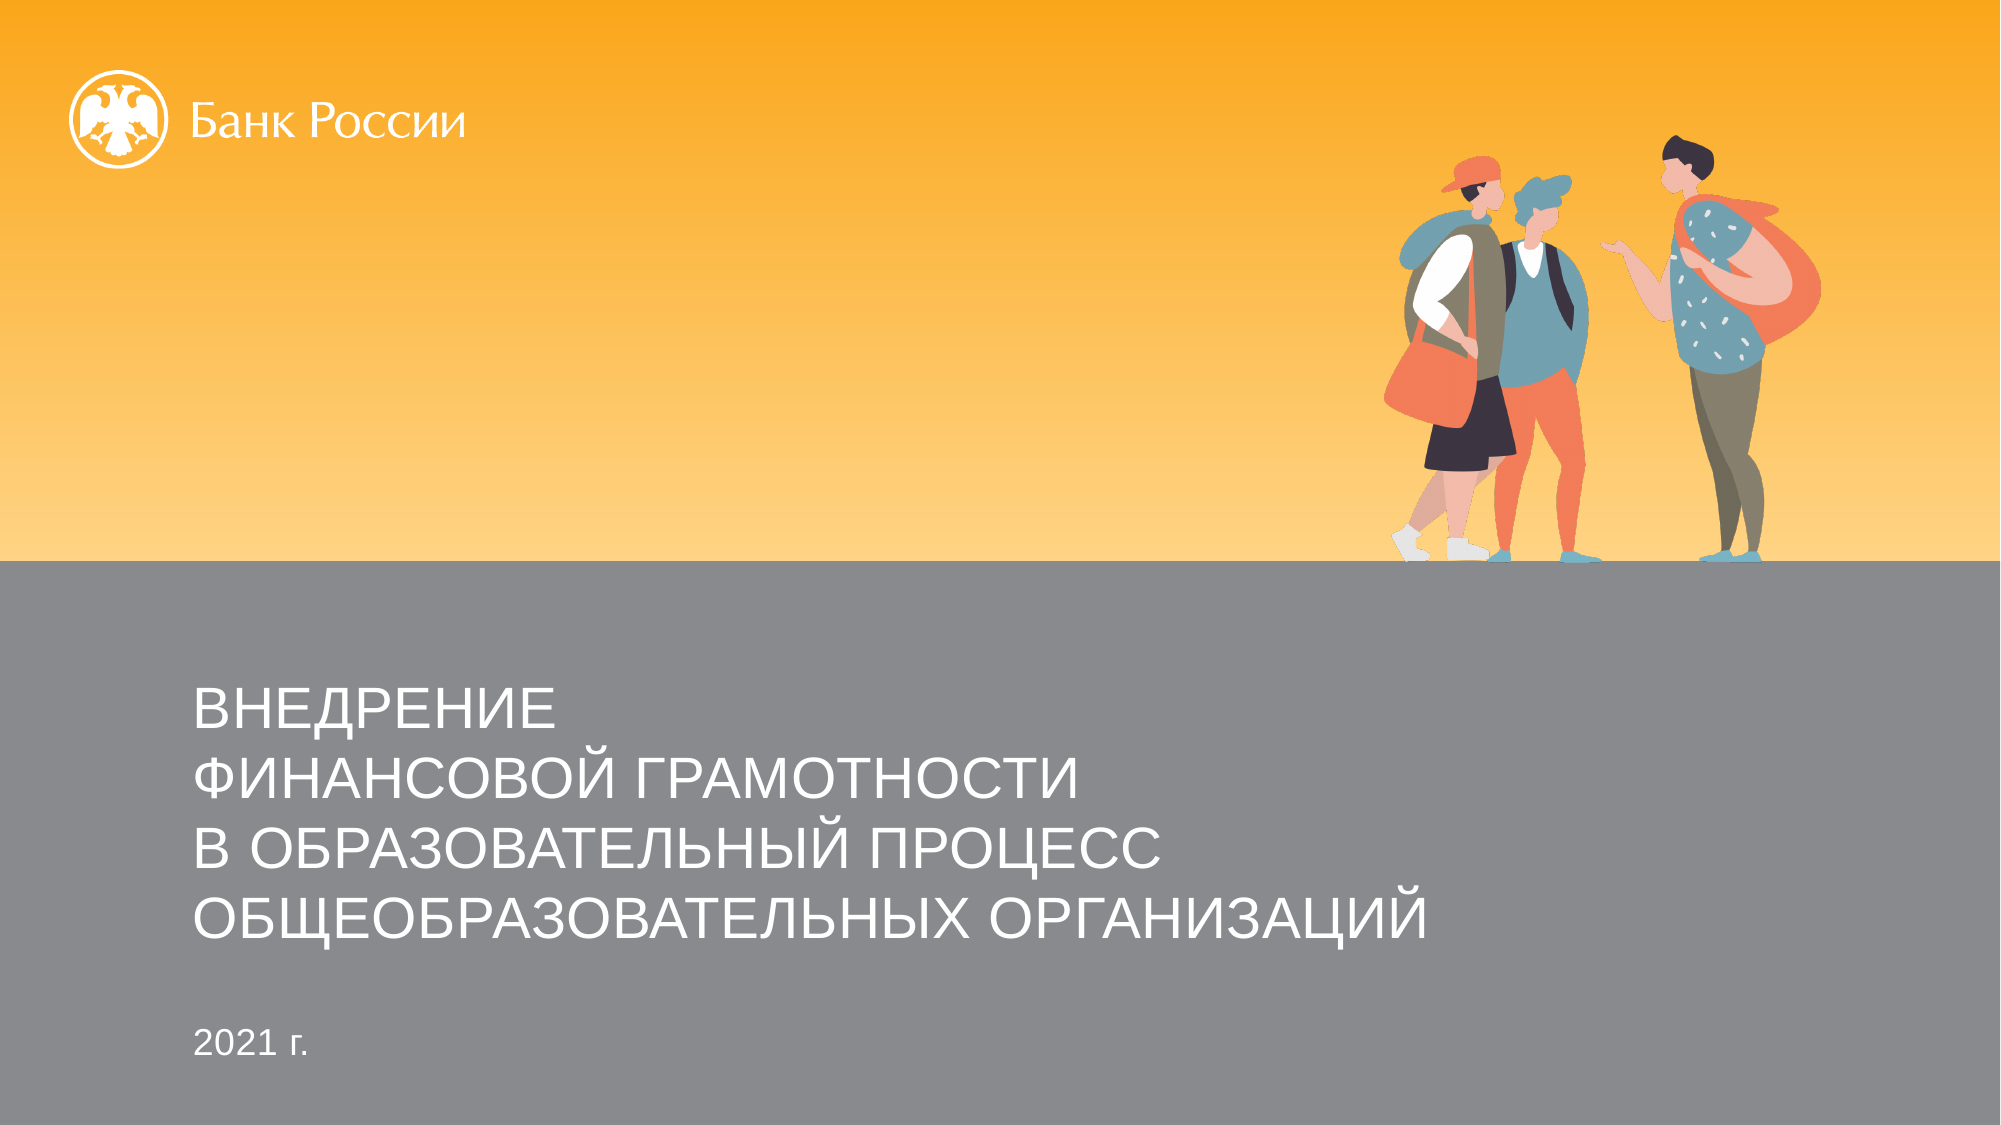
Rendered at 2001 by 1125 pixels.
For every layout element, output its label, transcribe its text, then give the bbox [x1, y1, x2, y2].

picture [69, 70, 464, 169]
list 2021 г. [192, 1017, 860, 1064]
picture [1384, 135, 1821, 563]
list ВНЕДРЕНИЕ ФИНАНСОВОЙ ГРАМОТНОСТИ В ОБРАЗОВАТЕЛЬНЫЙ ПРОЦЕСС общеобразовательных организаций [192, 670, 1514, 1018]
